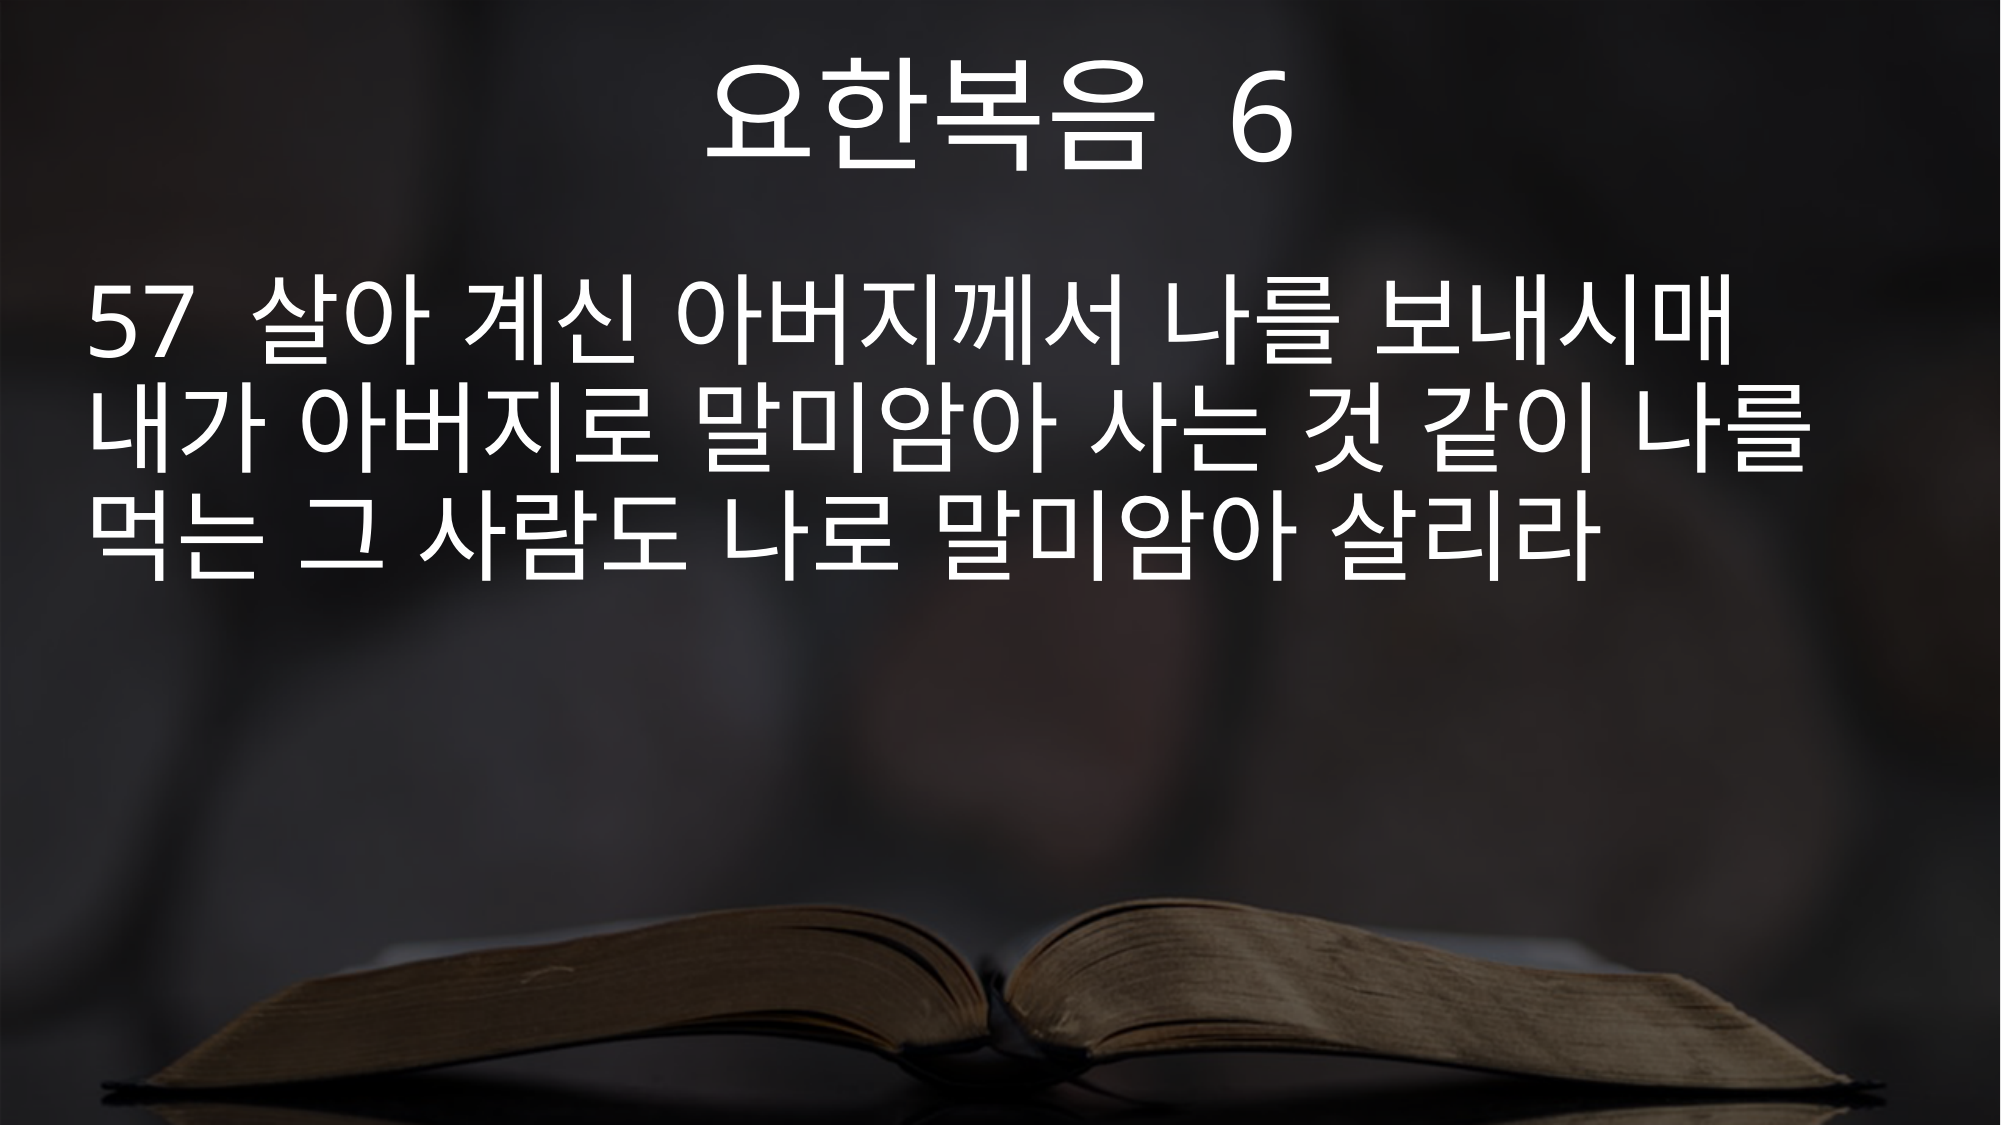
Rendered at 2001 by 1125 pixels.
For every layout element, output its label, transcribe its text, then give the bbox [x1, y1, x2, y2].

list 57 살아 계신 아버지께서 나를 보내시매 내가 아버지로 말미암아 사는 것 같이 나를 먹는 그 사람도 나로 말미암아 살리라 [69, 263, 1953, 423]
picture [0, 0, 2001, 1125]
footer 요한복음 6 [0, 32, 2000, 192]
